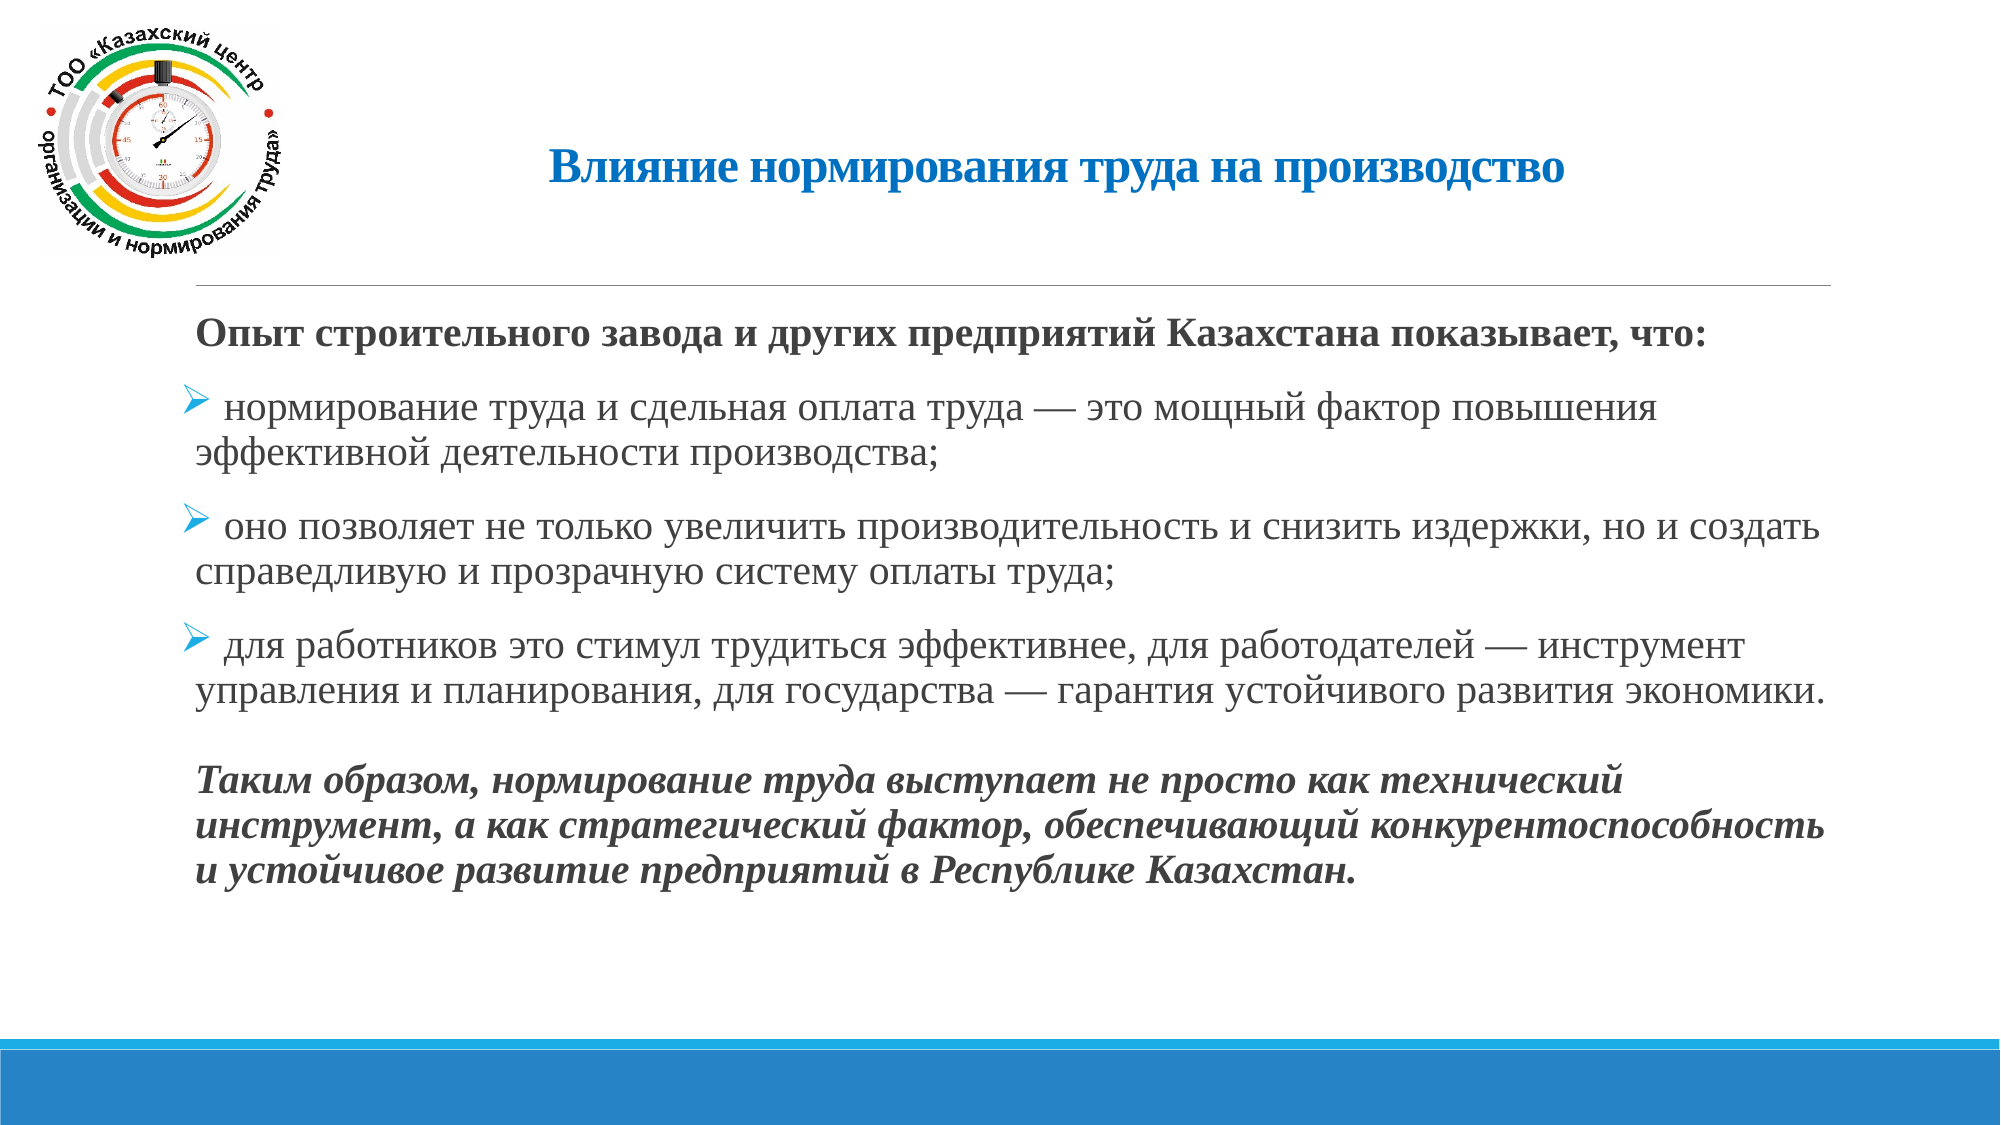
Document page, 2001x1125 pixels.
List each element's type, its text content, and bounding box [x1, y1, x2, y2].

title Влияние нормирования труда на производство [309, 53, 1805, 201]
picture [37, 28, 282, 258]
list Опыт строительного завода и других предприятий Казахстана показывает, что: нормирование труда и сдельная оплата труда — это мощный фактор повышения эффективной деятельности производства; оно позволяет не только увеличить производительность и снизить издержки, но и создать справедливую и прозрачную систему оплаты труда; для работников это стимул трудиться эффективнее, для работодателей — инструмент управления и планирования, для государства — гарантия устойчивого развития экономики. Таким образом, нормирование труда выступает не просто как технический инструмент, а как стратегический фактор, обеспечивающий конкурентоспособность и устойчивое развитие предприятий в Республике Казахстан. [180, 302, 1830, 963]
